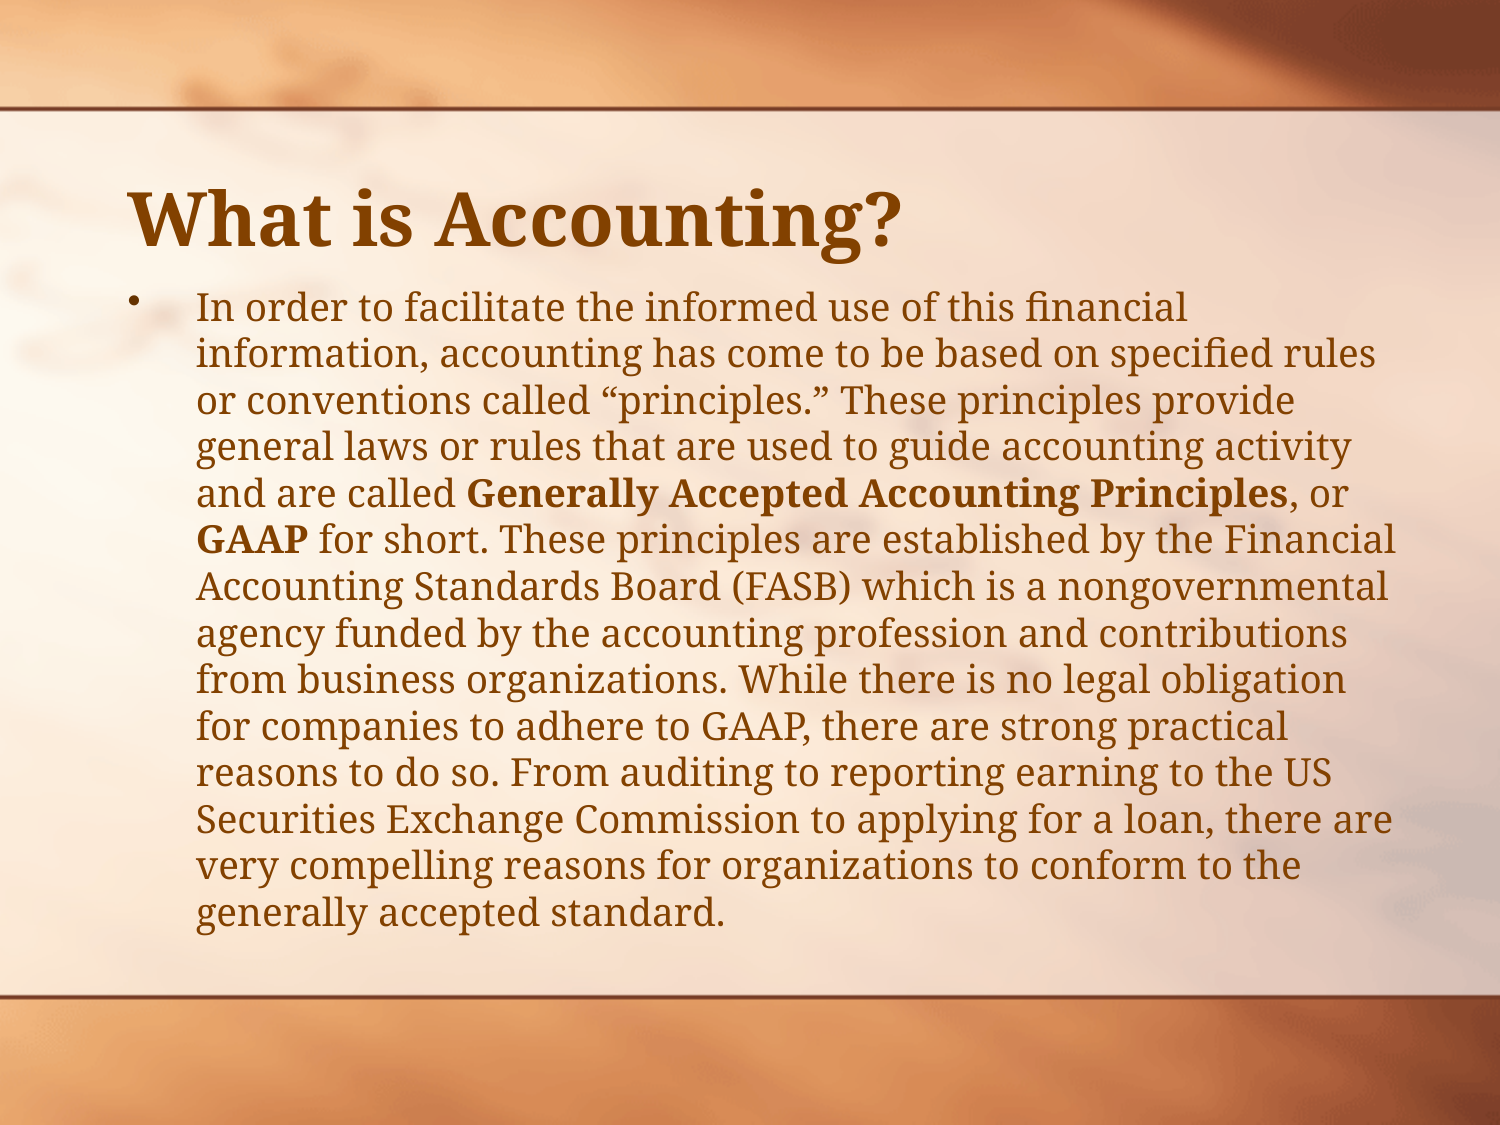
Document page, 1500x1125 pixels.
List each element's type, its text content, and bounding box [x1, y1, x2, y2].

picture [0, 0, 1500, 1125]
list In order to facilitate the informed use of this financial information, accounting has come to be based on specified rules or conventions called “principles.” These principles provide general laws or rules that are used to guide accounting activity and are called Generally Accepted Accounting Principles, or GAAP for short. These principles are established by the Financial Accounting Standards Board (FASB) which is a nongovernmental agency funded by the accounting profession and contributions from business organizations. While there is no legal obligation for companies to adhere to GAAP, there are strong practical reasons to do so. From auditing to reporting earning to the US Securities Exchange Commission to applying for a loan, there are very compelling reasons for organizations to conform to the generally accepted standard. [112, 274, 1413, 951]
title What is Accounting? [112, 124, 1413, 270]
